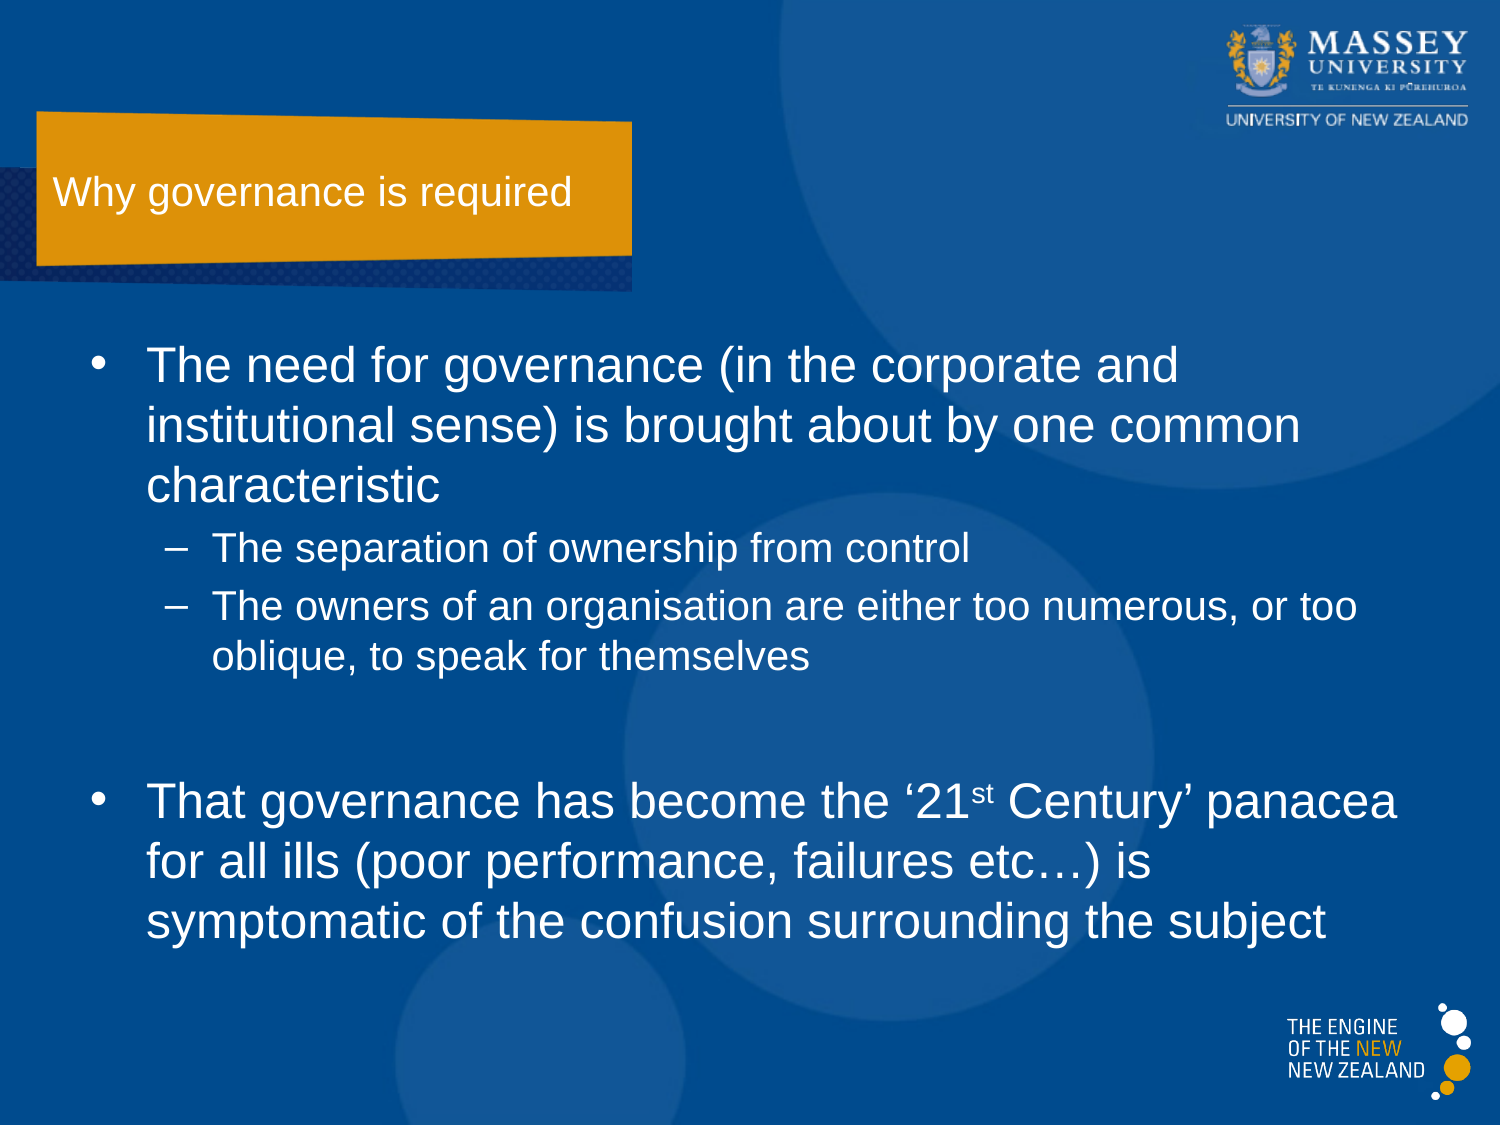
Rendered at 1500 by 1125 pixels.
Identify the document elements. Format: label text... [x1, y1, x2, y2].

picture [0, 0, 1500, 1125]
title Why governance is required [37, 125, 613, 255]
list The need for governance (in the corporate and institutional sense) is brought about by one common characteristic The separation of ownership from control The owners of an organisation are either too numerous, or too oblique, to speak for themselves That governance has become the ‘21st Century’ panacea for all ills (poor performance, failures etc…) is symptomatic of the confusion surrounding the subject [75, 324, 1425, 988]
